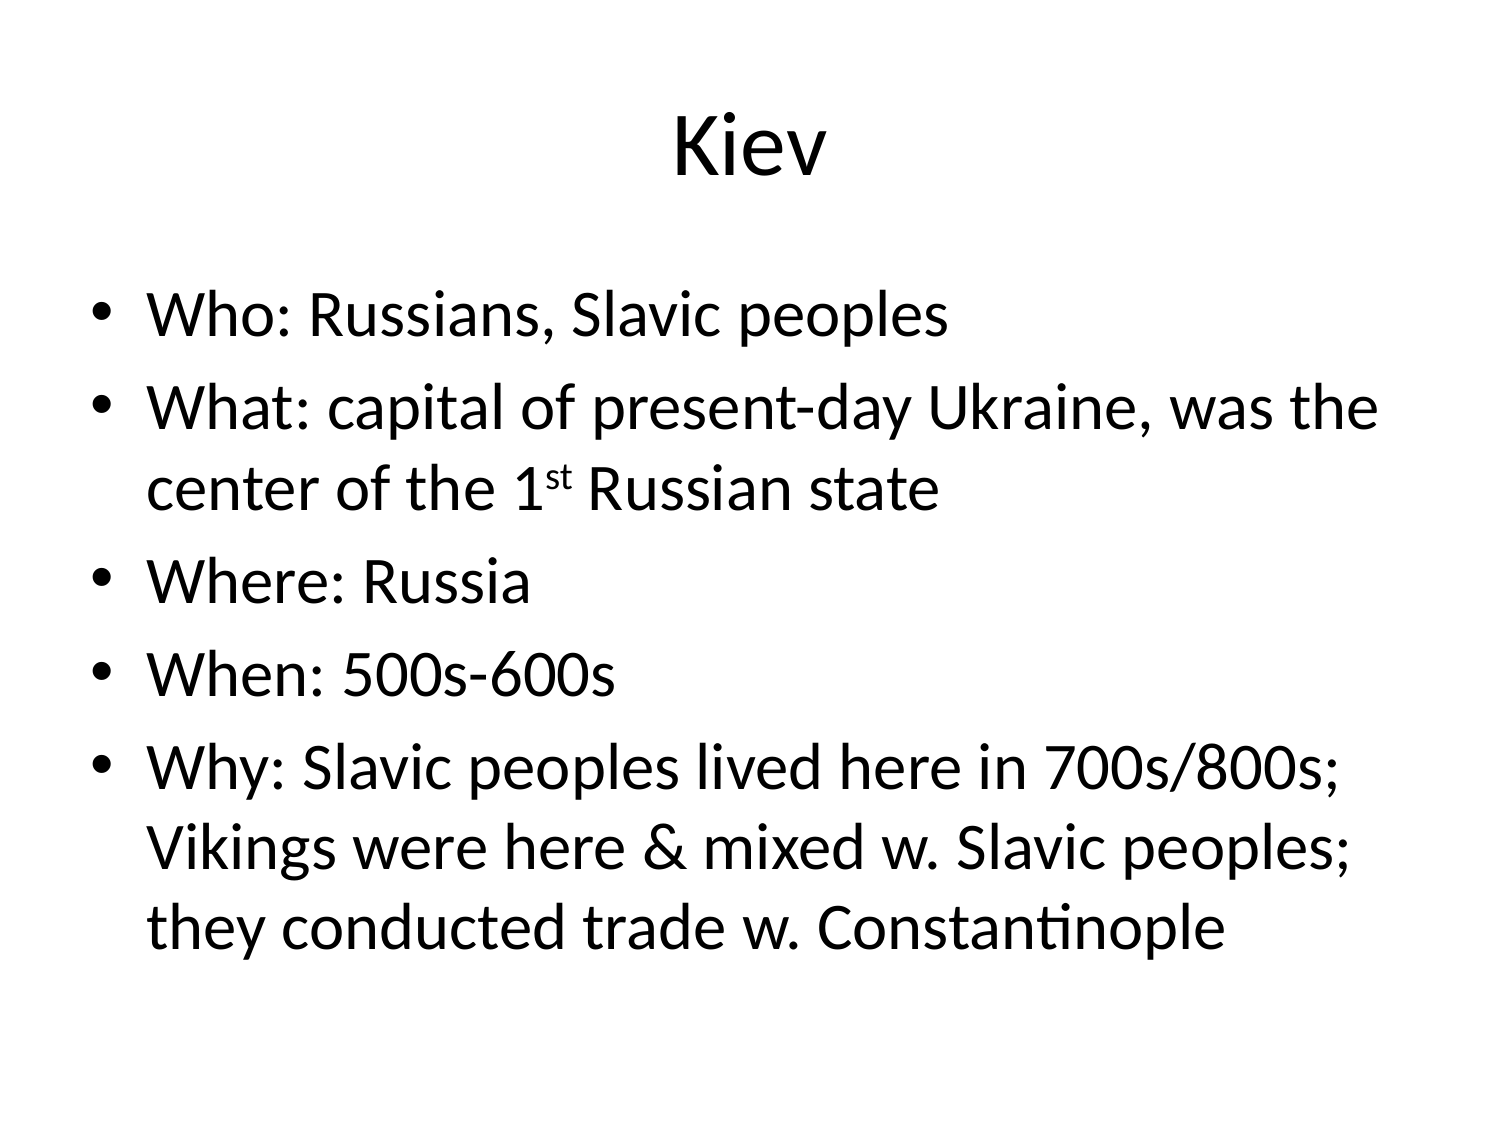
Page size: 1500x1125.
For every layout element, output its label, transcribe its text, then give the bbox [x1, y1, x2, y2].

list Who: Russians, Slavic peoples What: capital of present-day Ukraine, was the center of the 1st Russian state Where: Russia When: 500s-600s Why: Slavic peoples lived here in 700s/800s; Vikings were here & mixed w. Slavic peoples; they conducted trade w. Constantinople [75, 262, 1425, 1005]
title Kiev [75, 45, 1425, 233]
